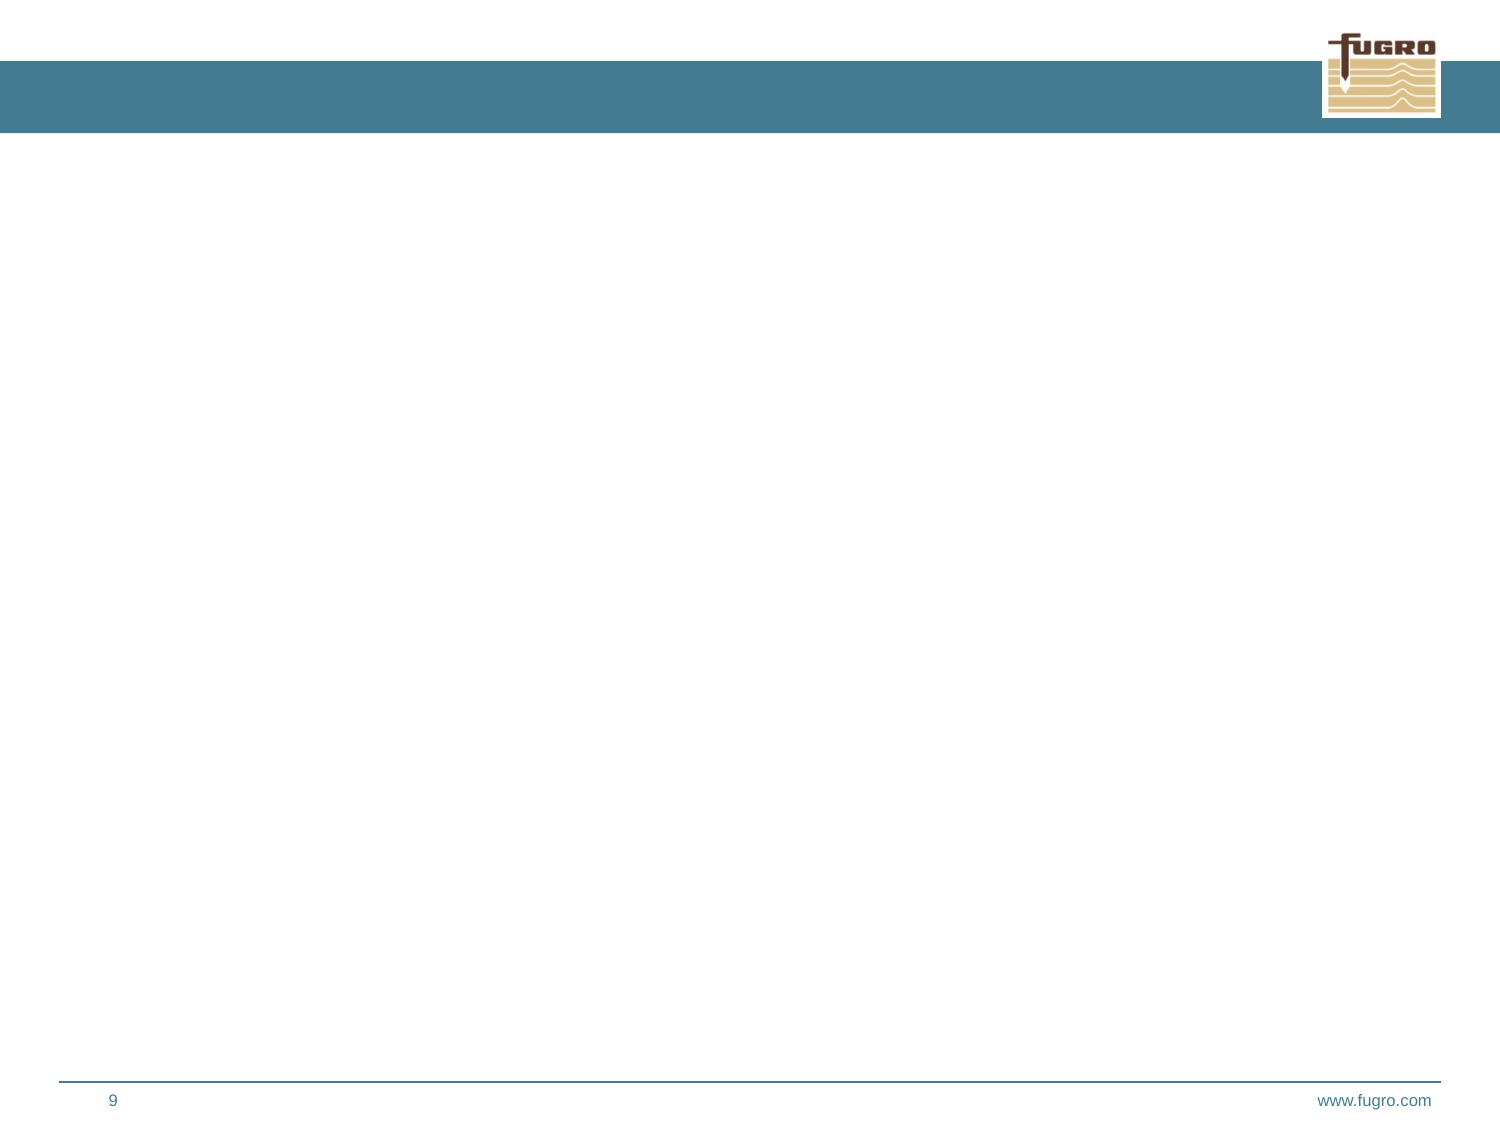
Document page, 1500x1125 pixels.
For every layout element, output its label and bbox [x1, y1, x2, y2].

picture [1322, 0, 1441, 118]
